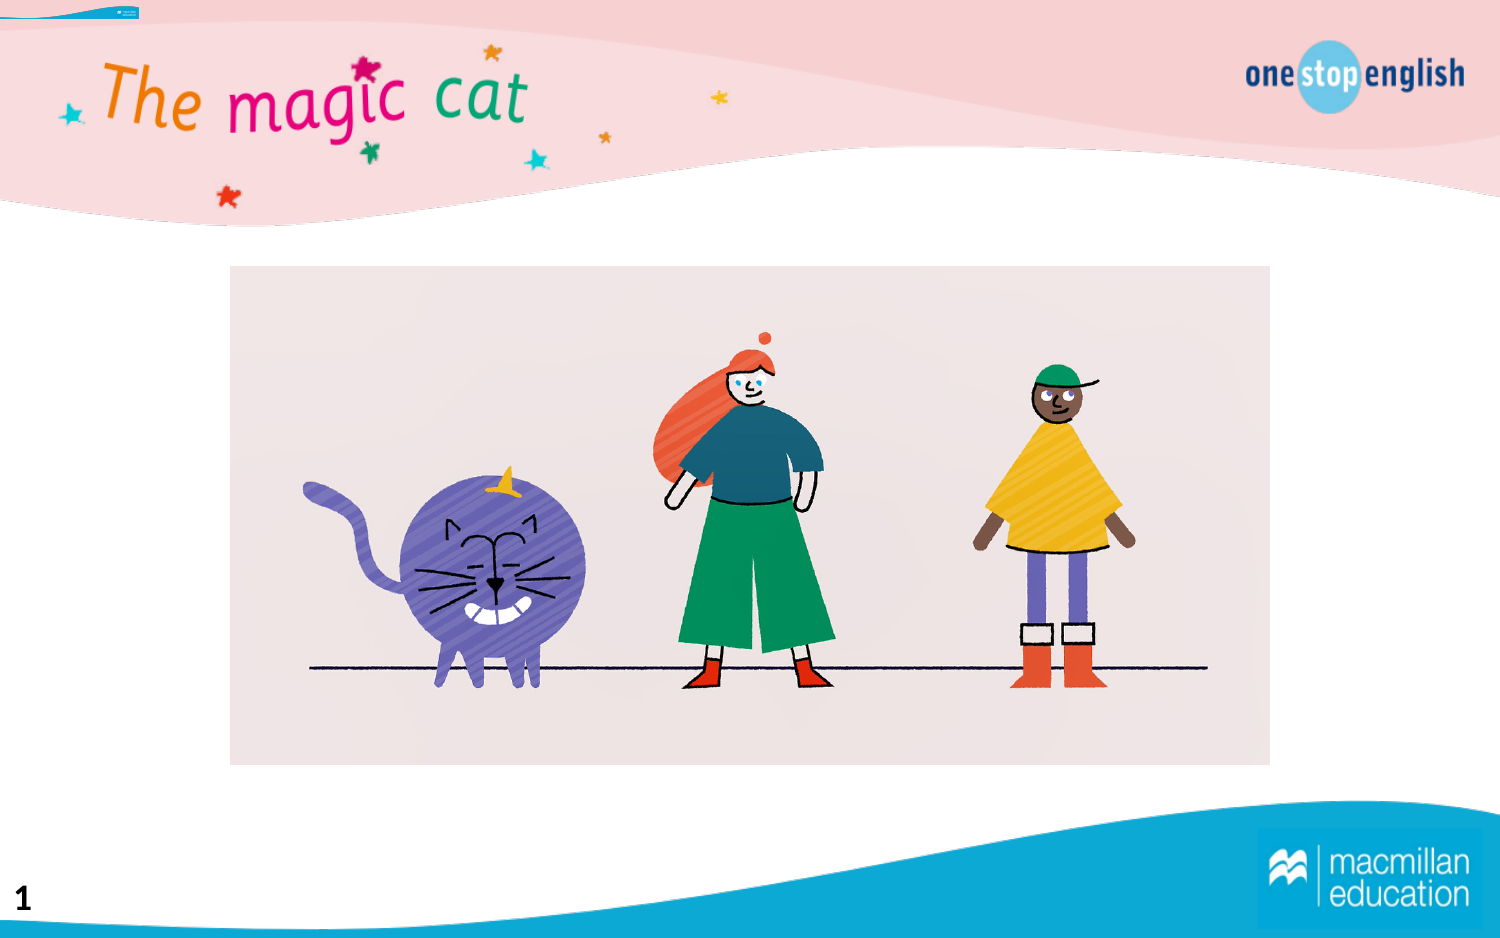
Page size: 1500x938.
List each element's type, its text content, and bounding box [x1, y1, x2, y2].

picture [229, 266, 1270, 766]
text_box 1 [0, 870, 55, 921]
